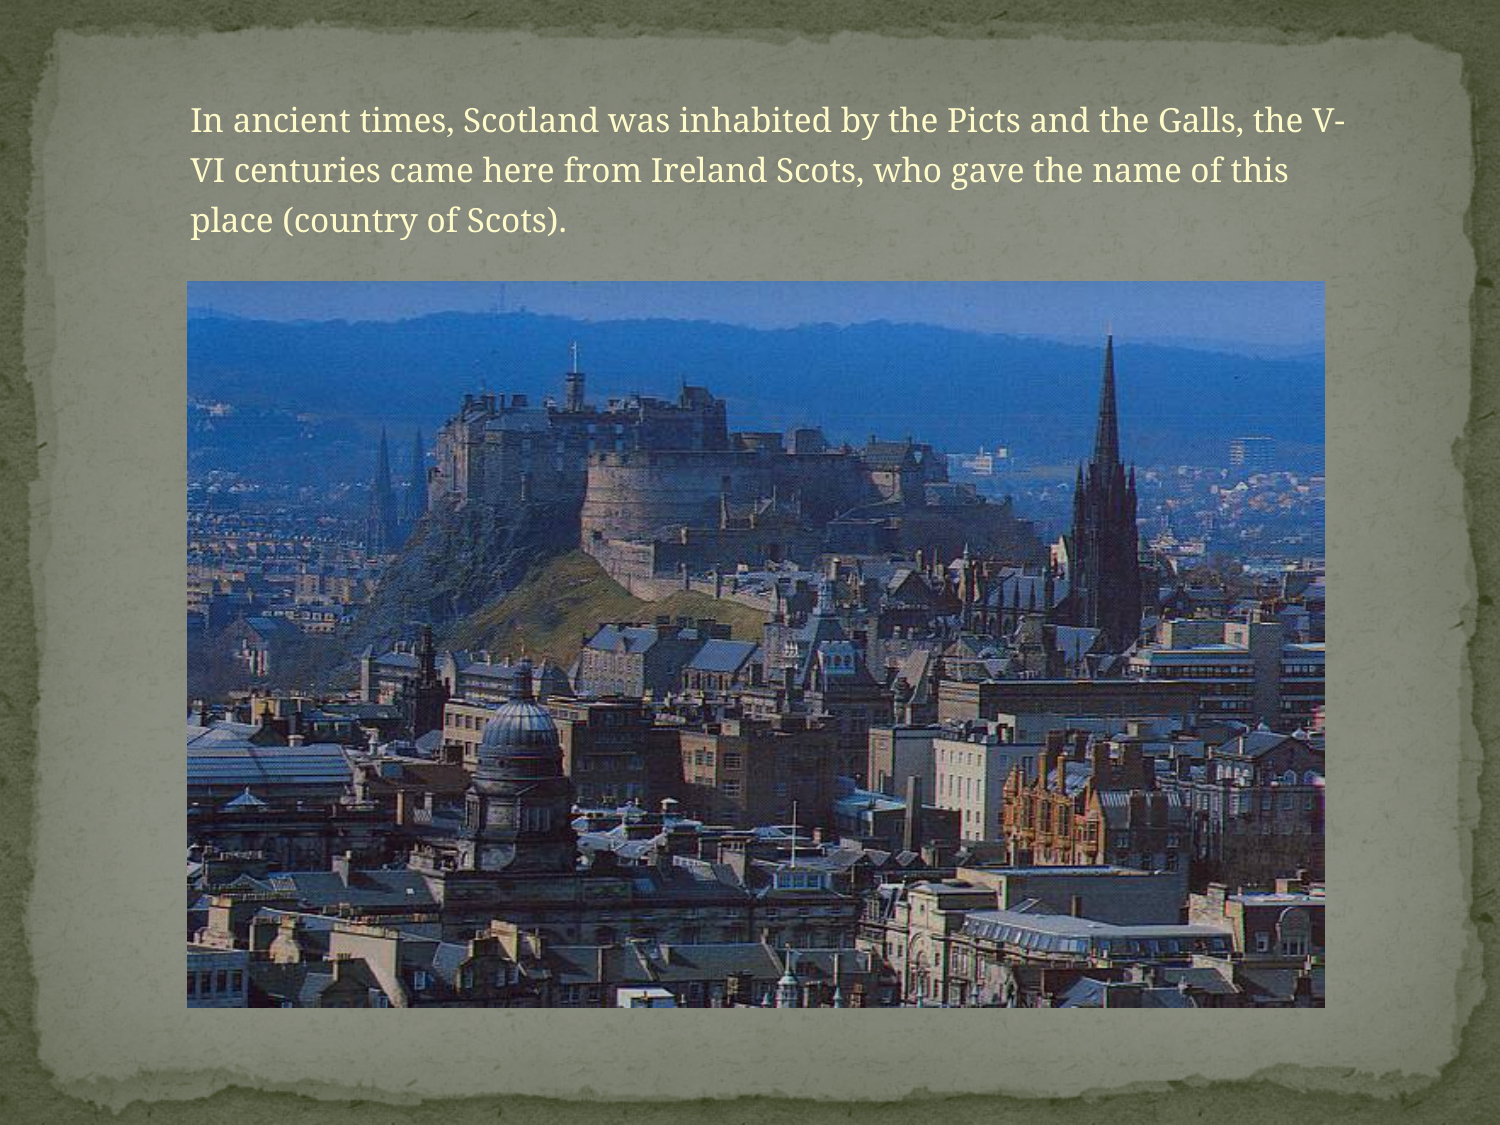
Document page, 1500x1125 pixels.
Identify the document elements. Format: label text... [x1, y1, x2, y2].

list In ancient times, Scotland was inhabited by the Picts and the Galls, the V-VI centuries came here from Ireland Scots, who gave the name of this place (country of Scots). [175, 82, 1372, 329]
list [189, 283, 1324, 1005]
